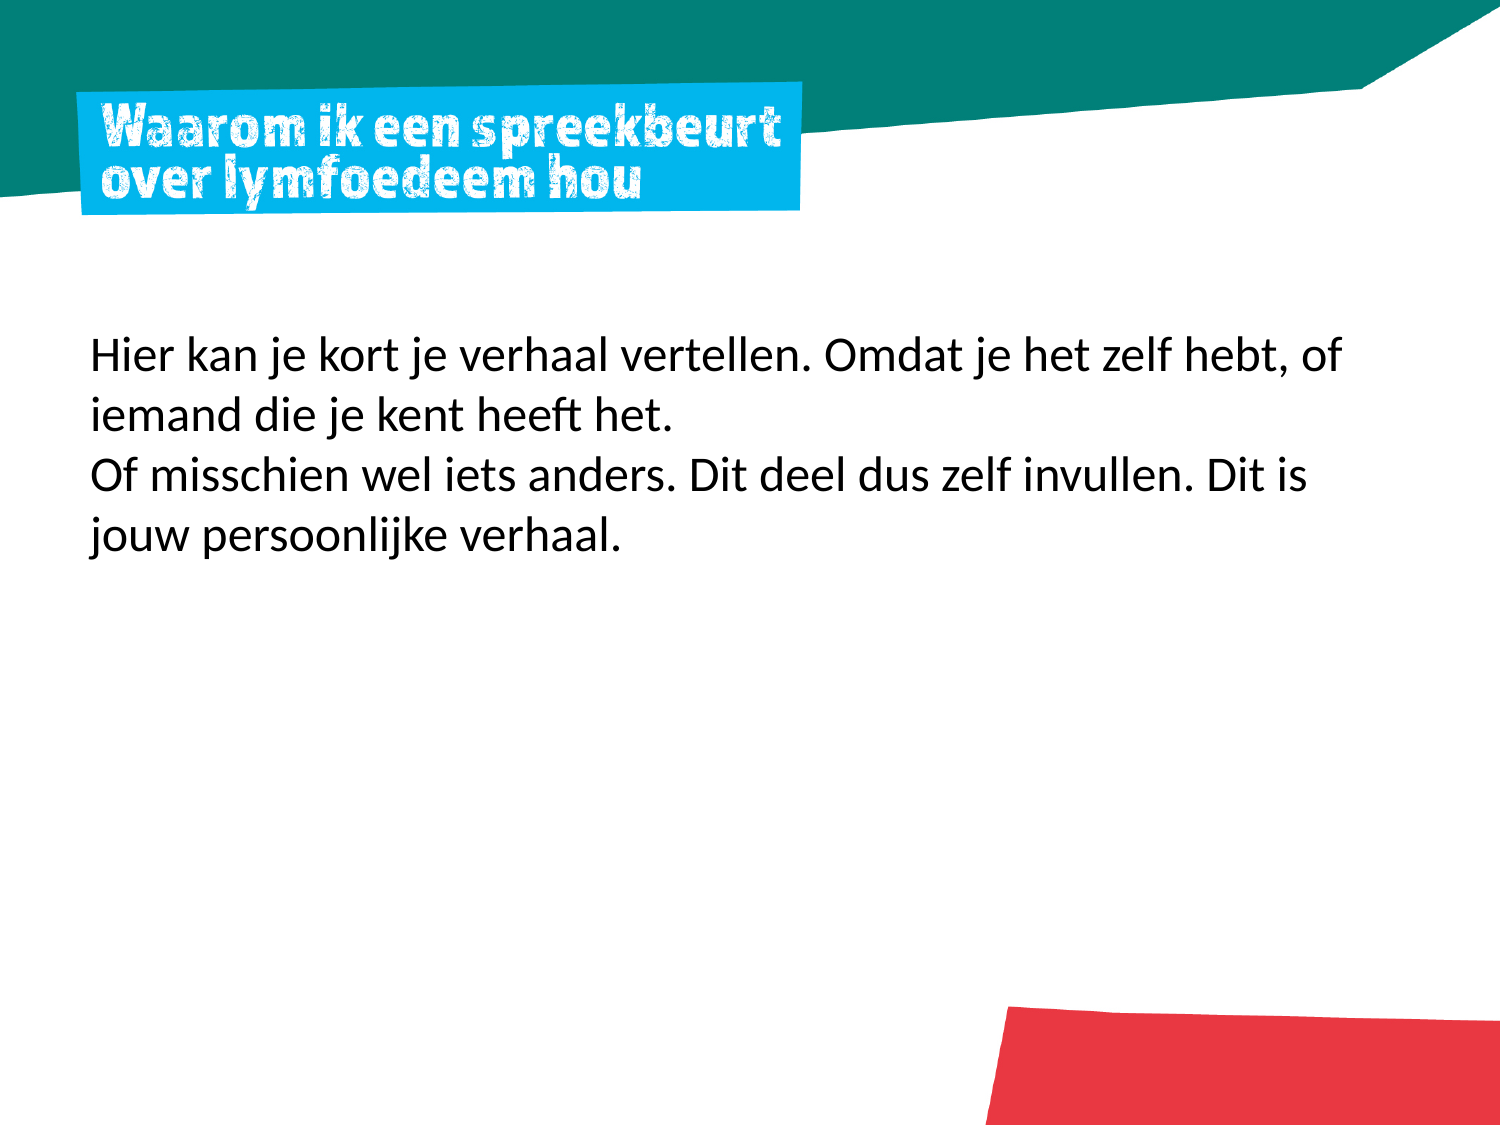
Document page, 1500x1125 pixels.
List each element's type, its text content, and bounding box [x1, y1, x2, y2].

list Hier kan je kort je verhaal vertellen. Omdat je het zelf hebt, of iemand die je kent heeft het. Of misschien wel iets anders. Dit deel dus zelf invullen. Dit is jouw persoonlijke verhaal. [75, 314, 1425, 943]
picture [0, 0, 1500, 1125]
